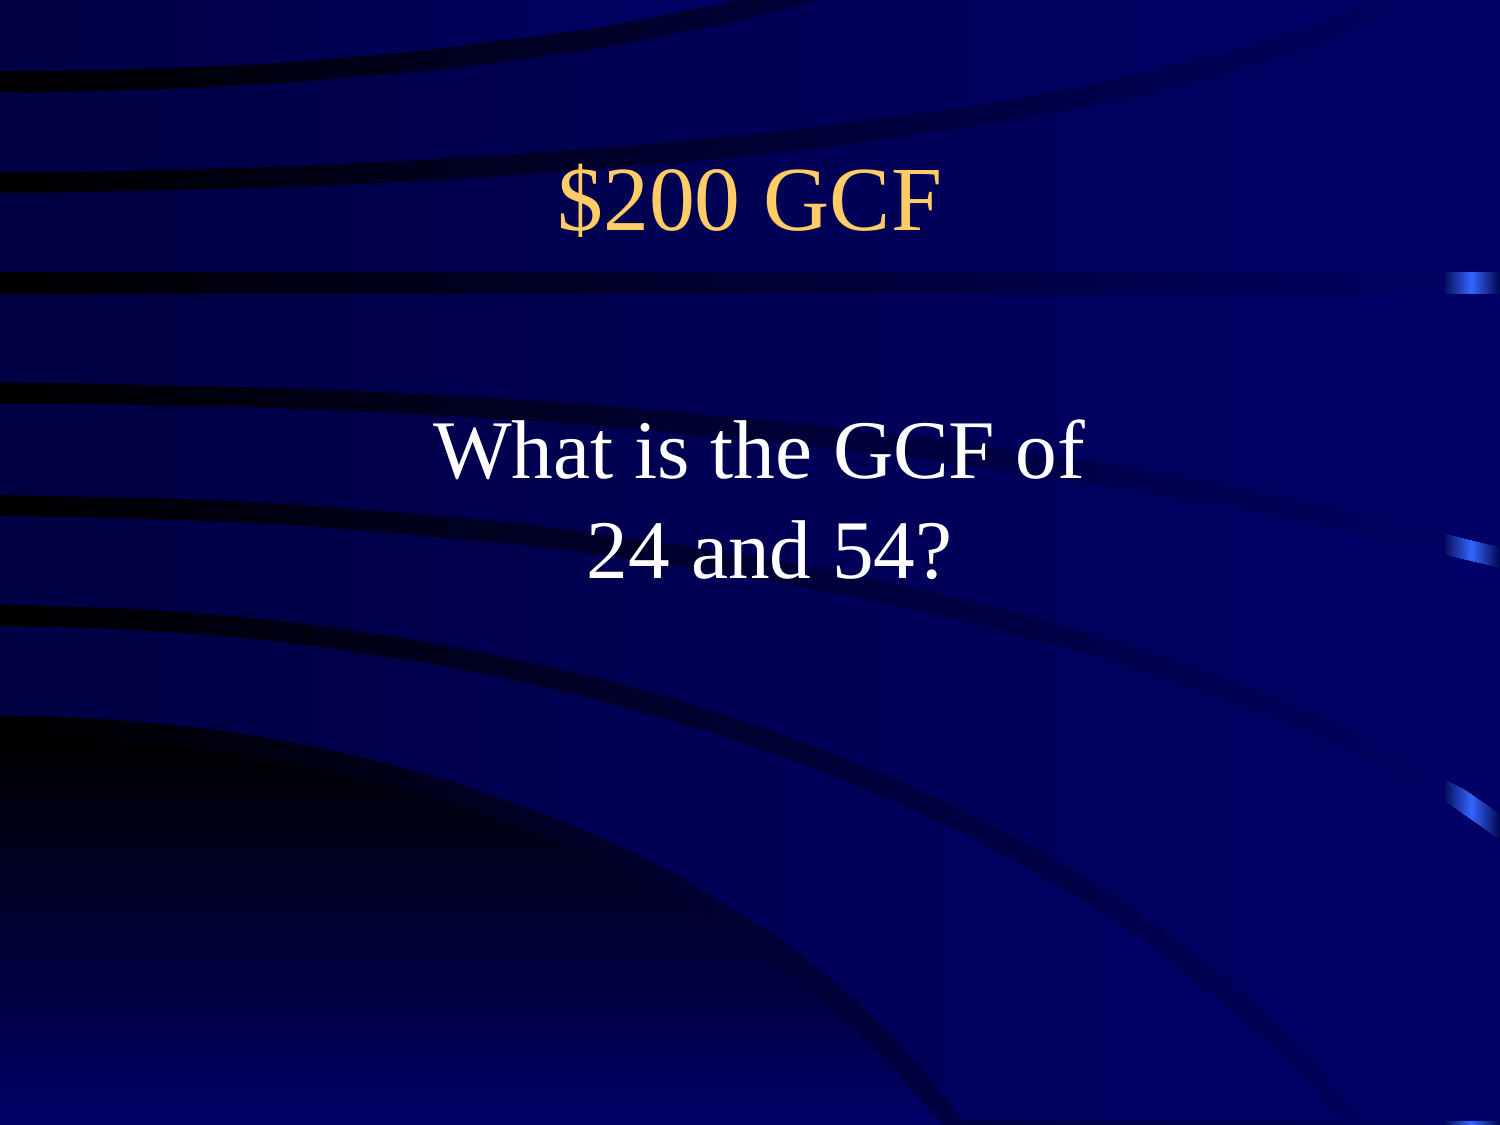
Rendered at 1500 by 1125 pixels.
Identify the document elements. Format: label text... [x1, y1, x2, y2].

text_box What is the GCF of 24 and 54? [249, 387, 1290, 603]
title $200 GCF [112, 99, 1388, 288]
